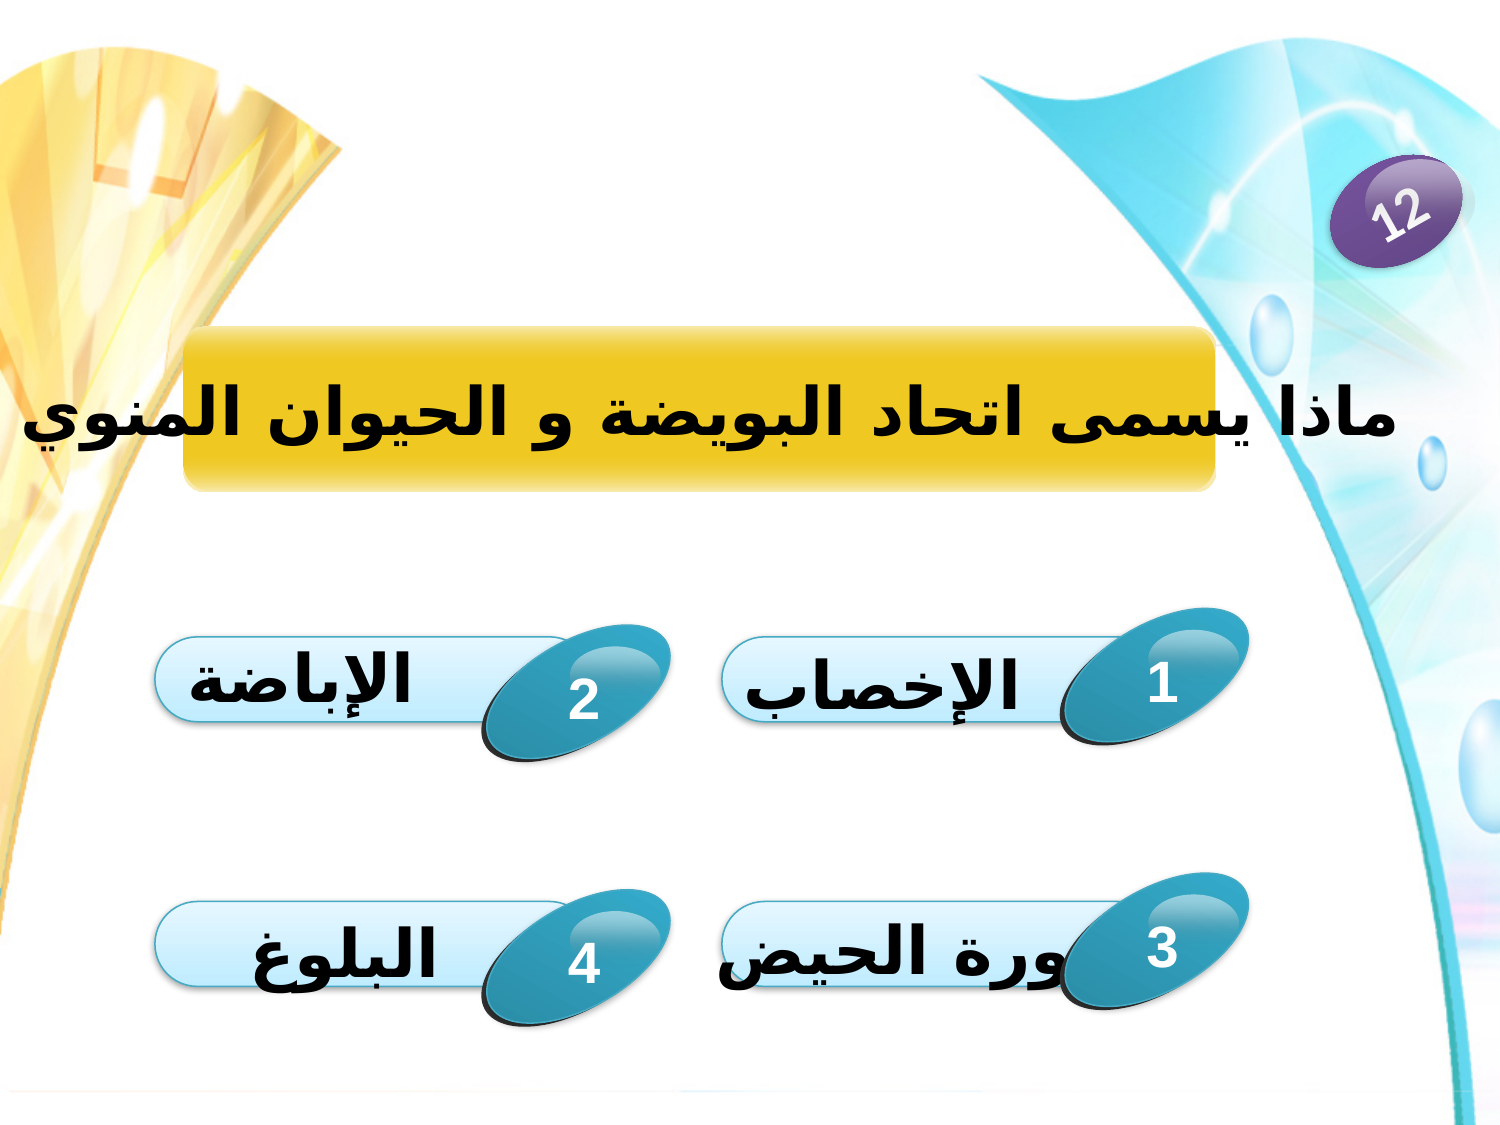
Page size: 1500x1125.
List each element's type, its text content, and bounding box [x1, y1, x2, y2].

text_box 12 [1330, 178, 1418, 268]
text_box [154, 628, 680, 747]
picture [0, 0, 1500, 1125]
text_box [721, 623, 1259, 732]
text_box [182, 325, 1216, 492]
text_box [691, 888, 1259, 997]
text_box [135, 901, 680, 1036]
